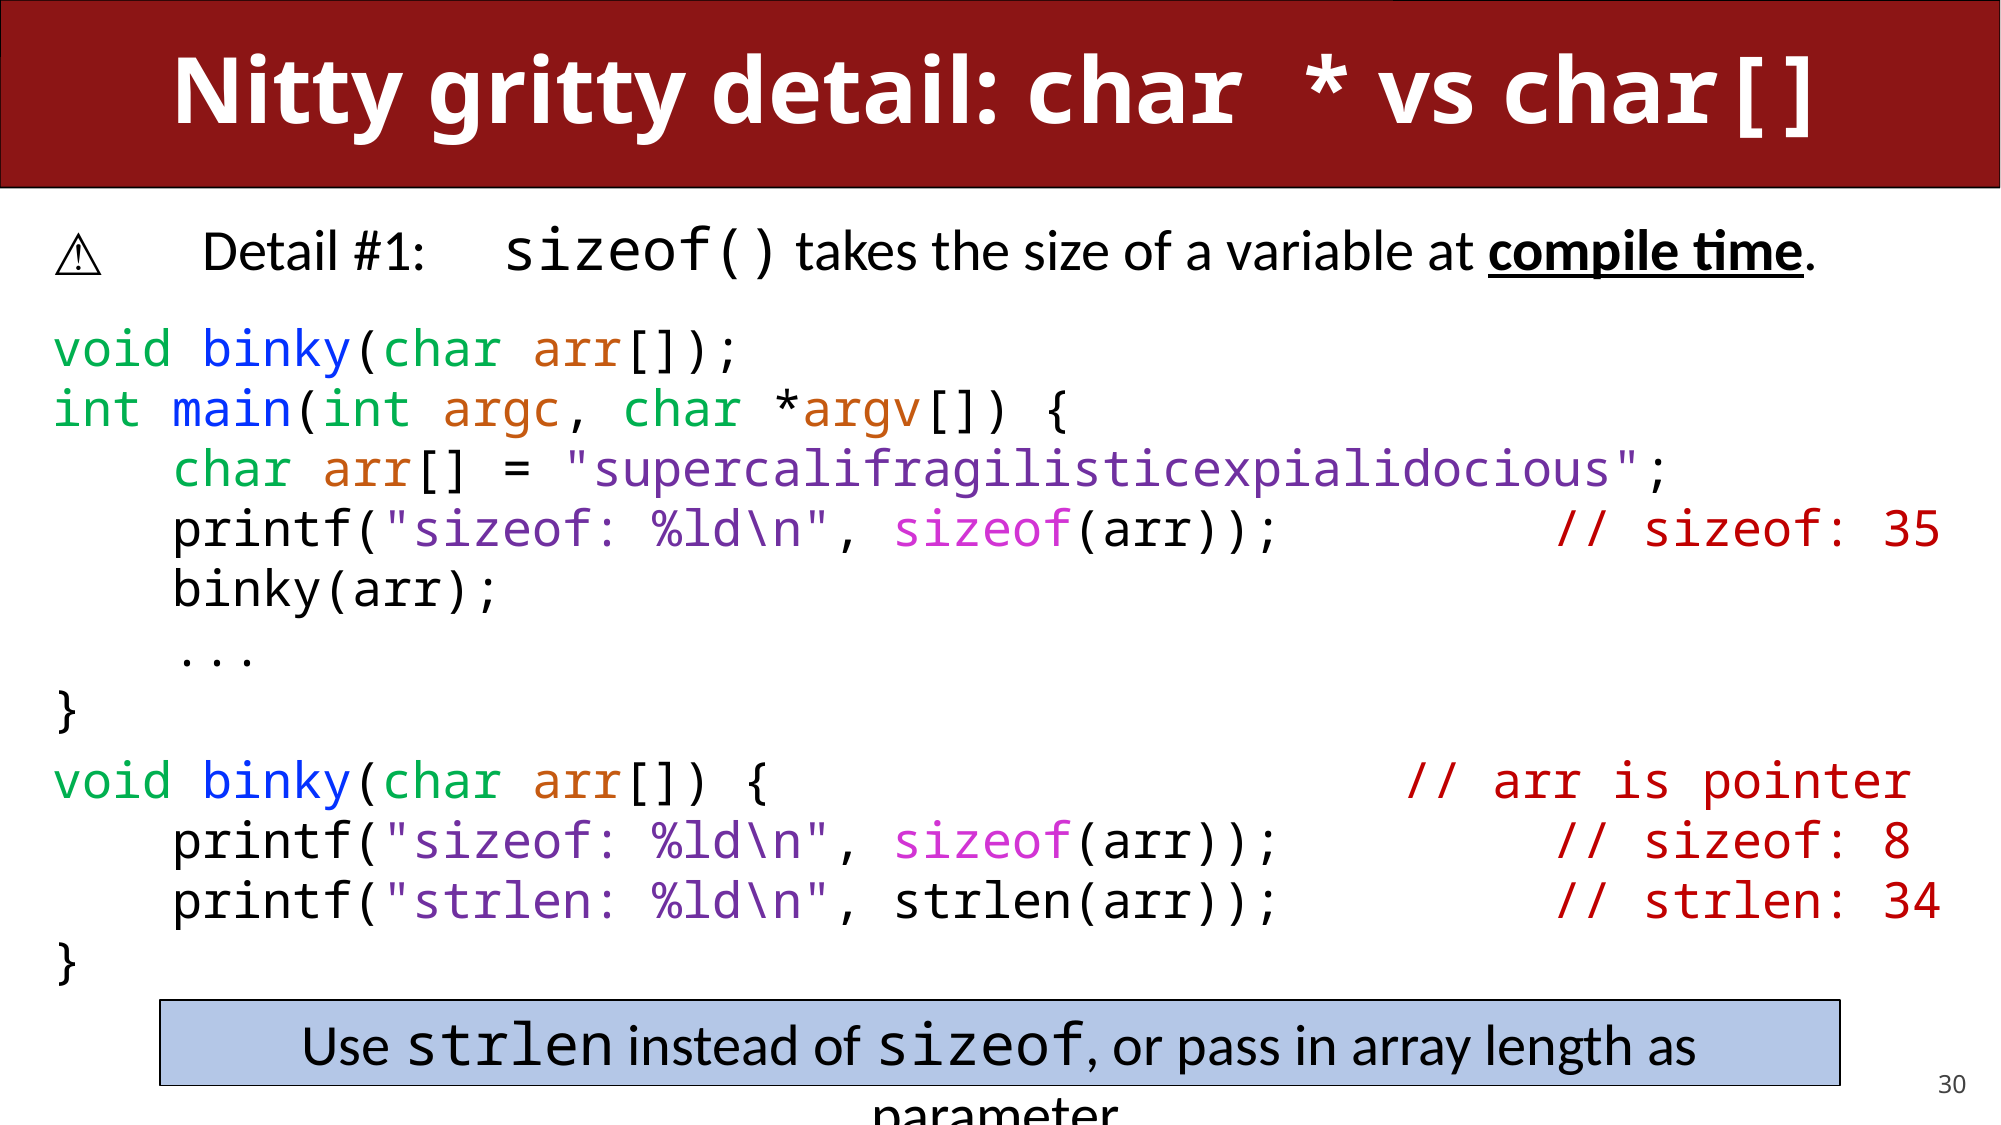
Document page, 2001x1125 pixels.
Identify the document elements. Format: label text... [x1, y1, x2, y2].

text_box Use strlen instead of sizeof, or pass in array length as parameter. [159, 999, 1840, 1086]
text_box ⚠️ [37, 209, 163, 295]
title Nitty gritty detail: char * vs char[] [75, 0, 1925, 188]
list Detail #1: sizeof() takes the size of a variable at compile time. void binky(char arr[]); int main(int argc, char *argv[]) { char arr[] = "supercalifragilisticexpialidocious"; printf("sizeof: %ld\n", sizeof(arr)); // sizeof: 35 binky(arr); ... } void binky(char arr[]) { // arr is pointer printf("sizeof: %ld\n", sizeof(arr)); // sizeof: 8 printf("strlen: %ld\n", strlen(arr)); // strlen: 34 } [37, 212, 1963, 1088]
